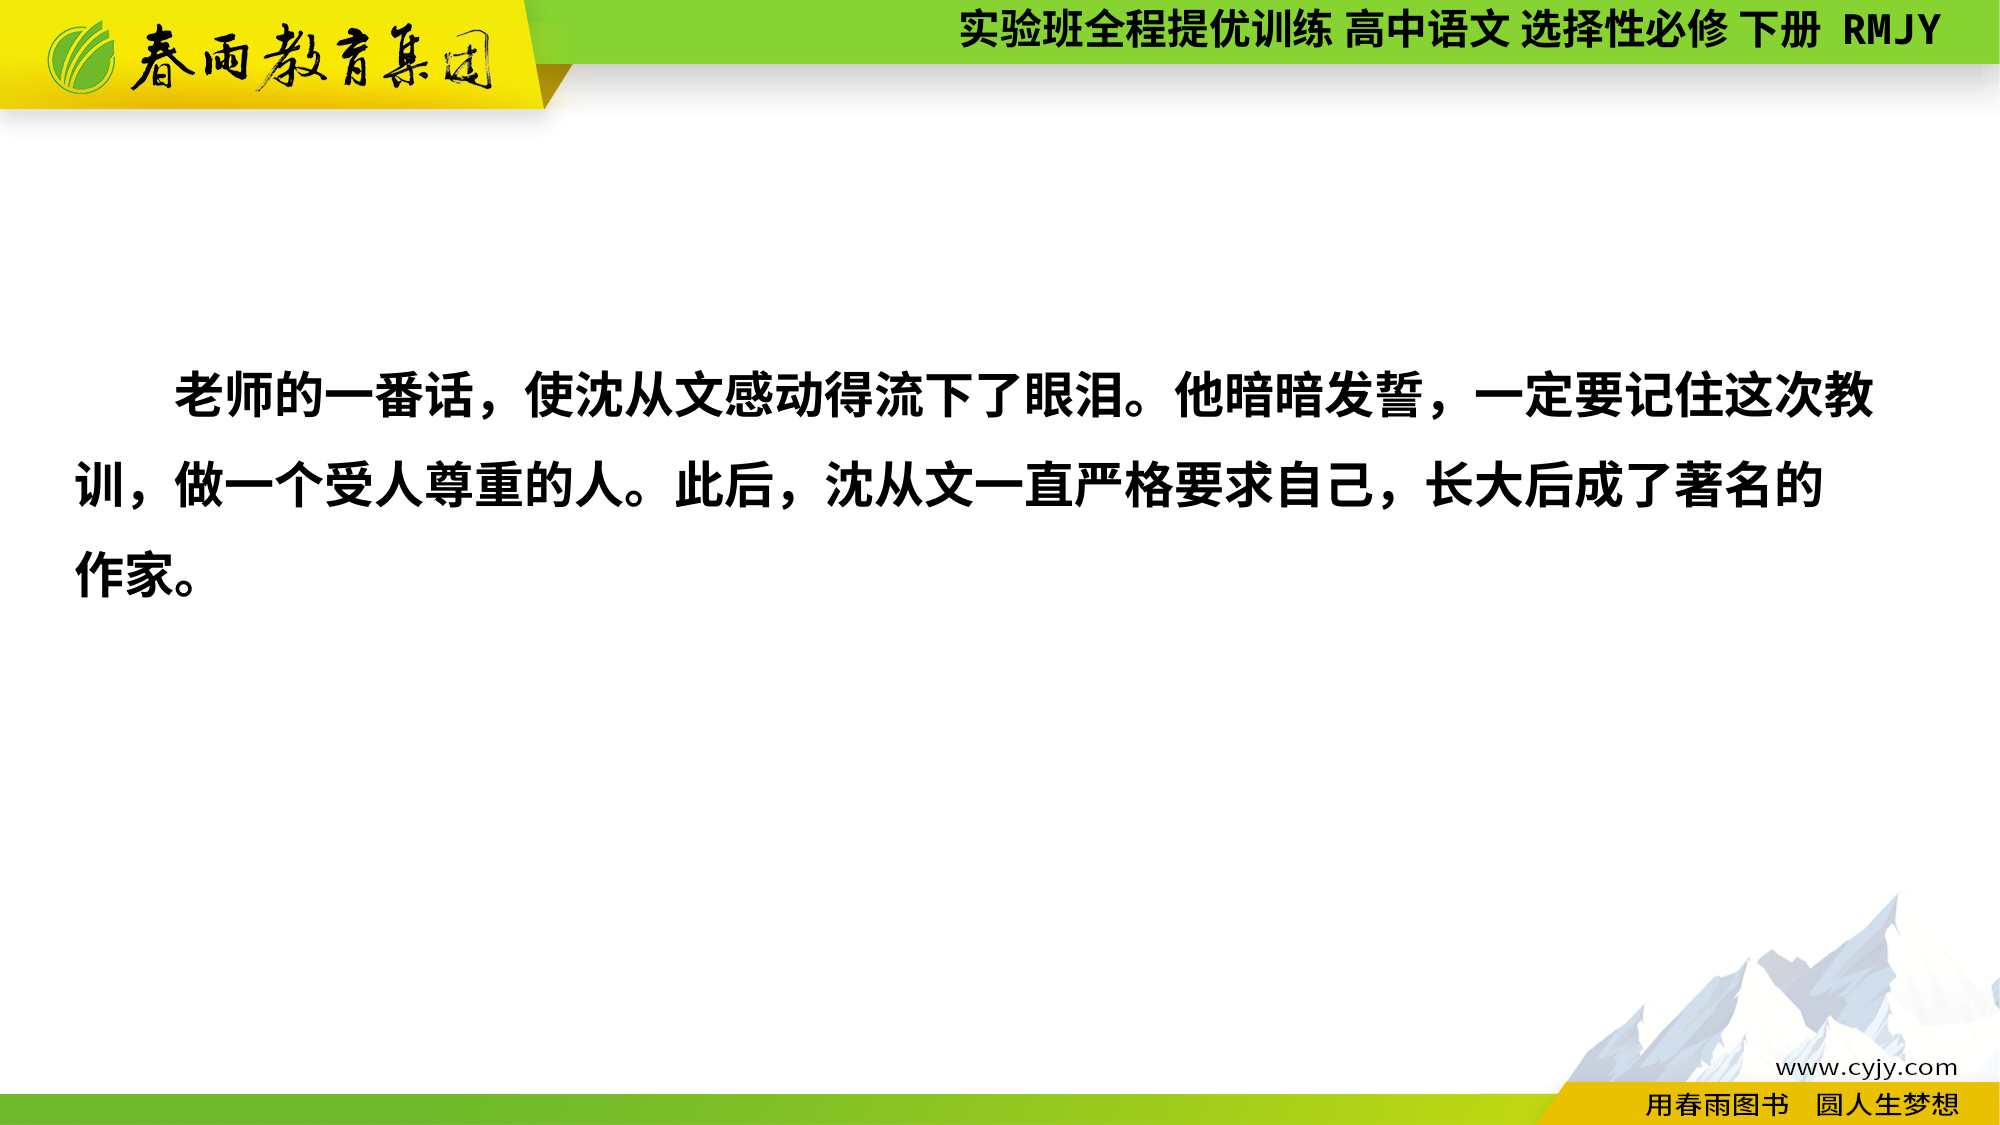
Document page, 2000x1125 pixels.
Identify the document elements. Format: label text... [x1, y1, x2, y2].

list 老师的一番话，使沈从文感动得流下了眼泪。他暗暗发誓，一定要记住这次教训，做一个受人尊重的人。此后，沈从文一直严格要求自己，长大后成了著名的 作家。 [59, 326, 1944, 603]
picture [0, 0, 2000, 1125]
